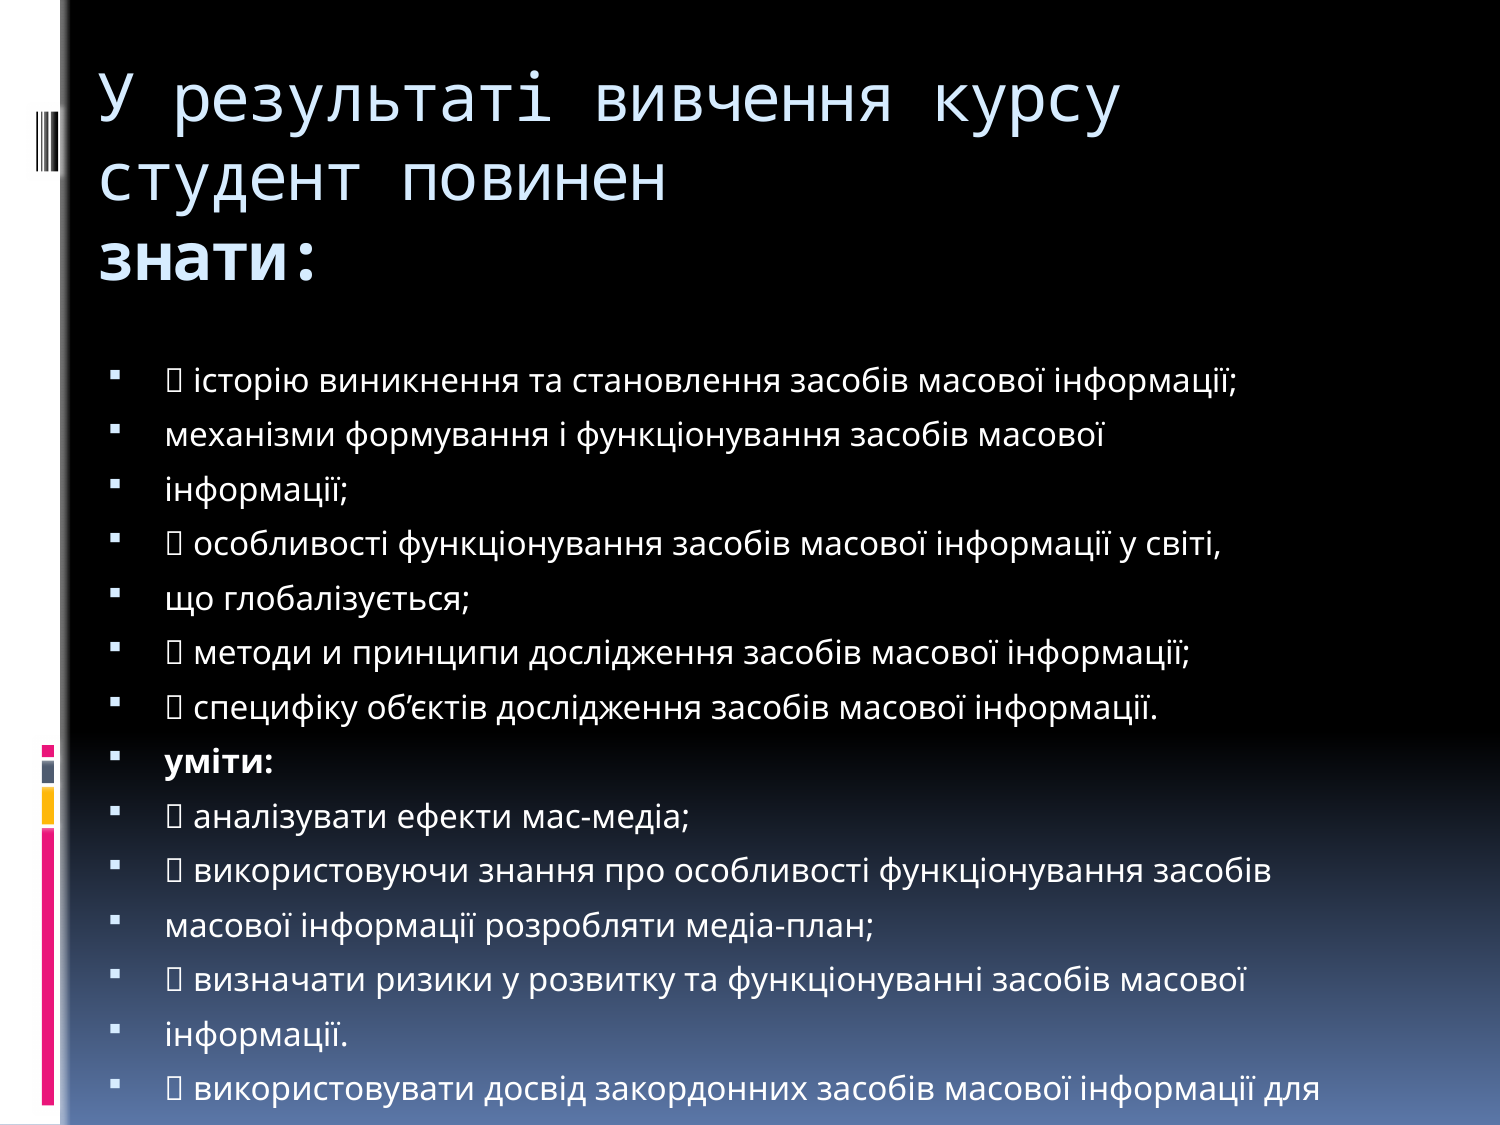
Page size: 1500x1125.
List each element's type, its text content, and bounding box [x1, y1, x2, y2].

list  історію виникнення та становлення засобів масової інформації; механізми формування і функціонування засобів масової інформації;  особливості функціонування засобів масової інформації у світі, що глобалізується;  методи и принципи дослідження засобів масової інформації;  специфіку об’єктів дослідження засобів масової інформації. уміти:  аналізувати ефекти мас-медіа;  використовуючи знання про особливості функціонування засобів масової інформації розробляти медіа-план;  визначати ризики у розвитку та функціонуванні засобів масової інформації.  використовувати досвід закордонних засобів масової інформації для розробки рекомендацій щодо оптимізації діяльності вітчизняних ЗМІ. [82, 351, 1432, 1086]
title У результаті вивчення курсу студент повинен знати: [82, 46, 1357, 340]
